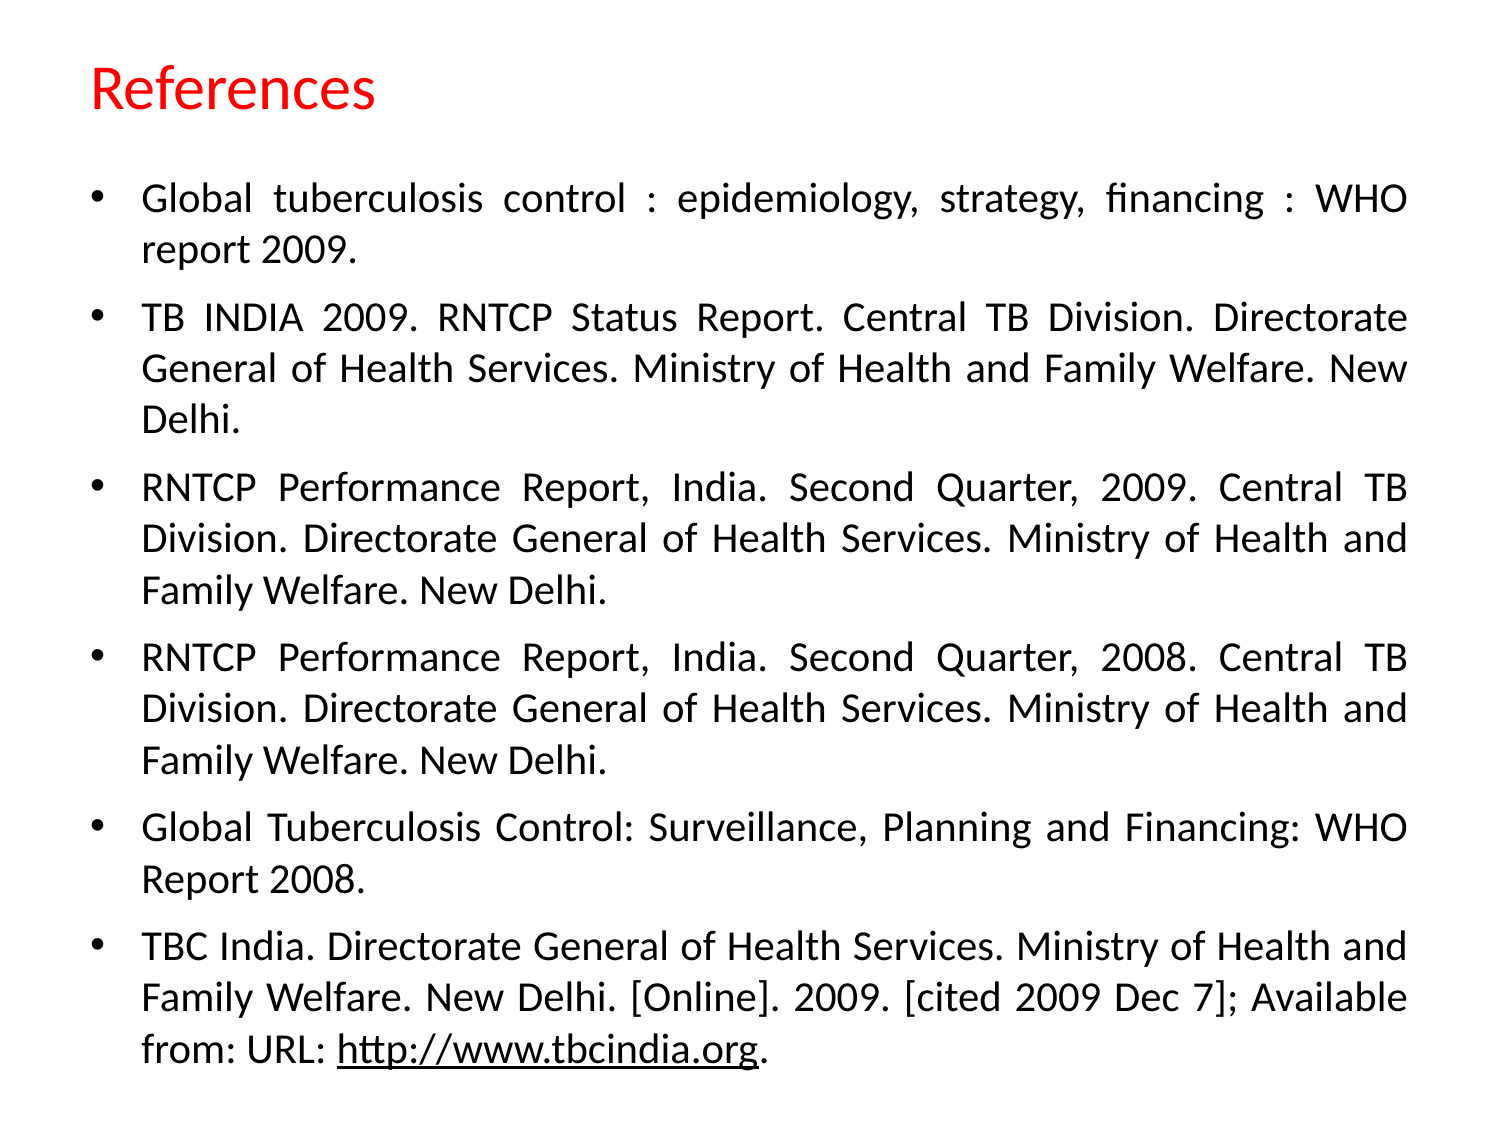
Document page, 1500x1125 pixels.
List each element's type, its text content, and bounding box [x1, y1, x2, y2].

title References [75, 37, 1425, 130]
list Global tuberculosis control : epidemiology, strategy, financing : WHO report 2009. TB INDIA 2009. RNTCP Status Report. Central TB Division. Directorate General of Health Services. Ministry of Health and Family Welfare. New Delhi. RNTCP Performance Report, India. Second Quarter, 2009. Central TB Division. Directorate General of Health Services. Ministry of Health and Family Welfare. New Delhi. RNTCP Performance Report, India. Second Quarter, 2008. Central TB Division. Directorate General of Health Services. Ministry of Health and Family Welfare. New Delhi. Global Tuberculosis Control: Surveillance, Planning and Financing: WHO Report 2008. TBC India. Directorate General of Health Services. Ministry of Health and Family Welfare. New Delhi. [Online]. 2009. [cited 2009 Dec 7]; Available from: URL: http://www.tbcindia.org. [75, 162, 1425, 1088]
